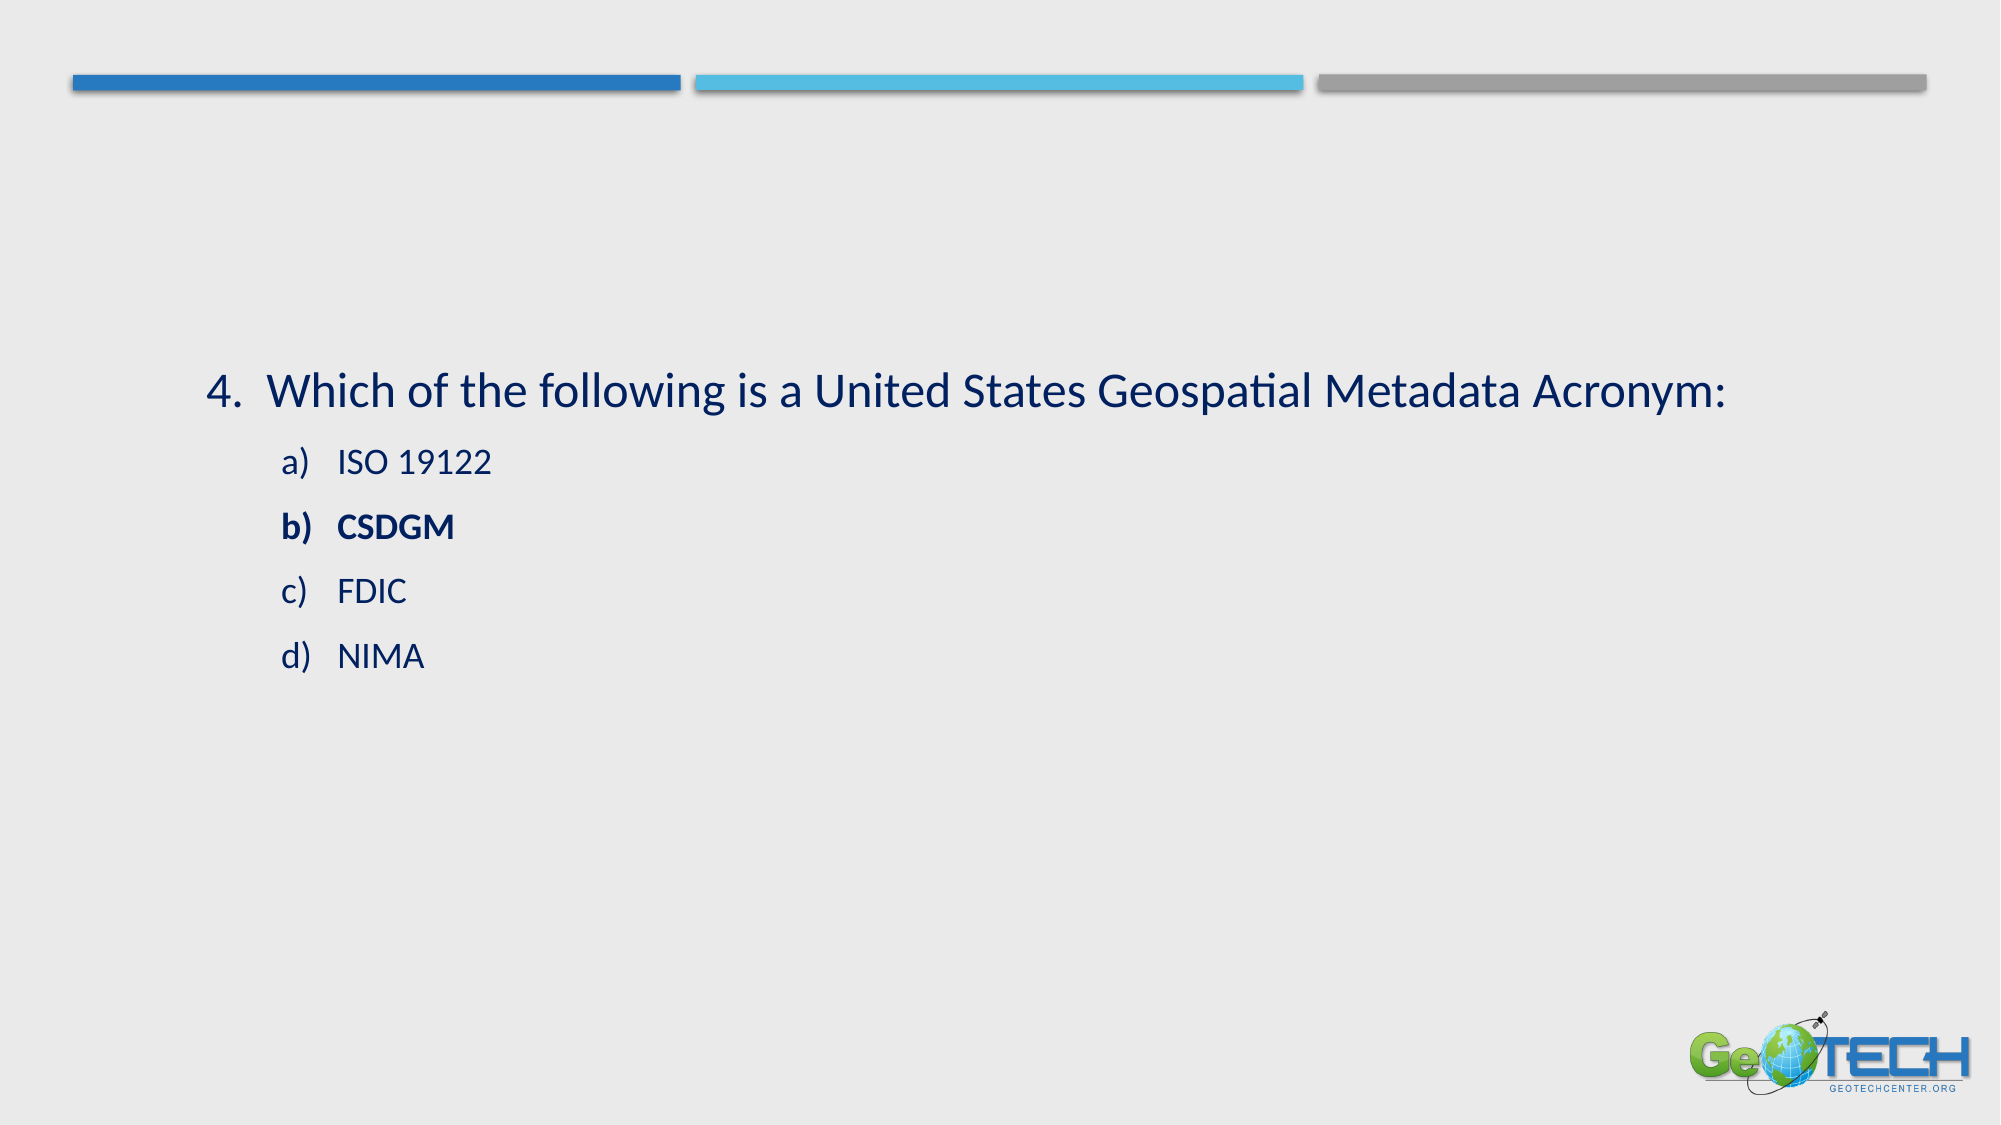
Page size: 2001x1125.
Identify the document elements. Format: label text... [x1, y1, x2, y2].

text_box 4. Which of the following is a United States Geospatial Metadata Acronym: ISO 19122 CSDGM FDIC NIMA [191, 345, 1816, 684]
picture [1688, 1011, 1973, 1095]
